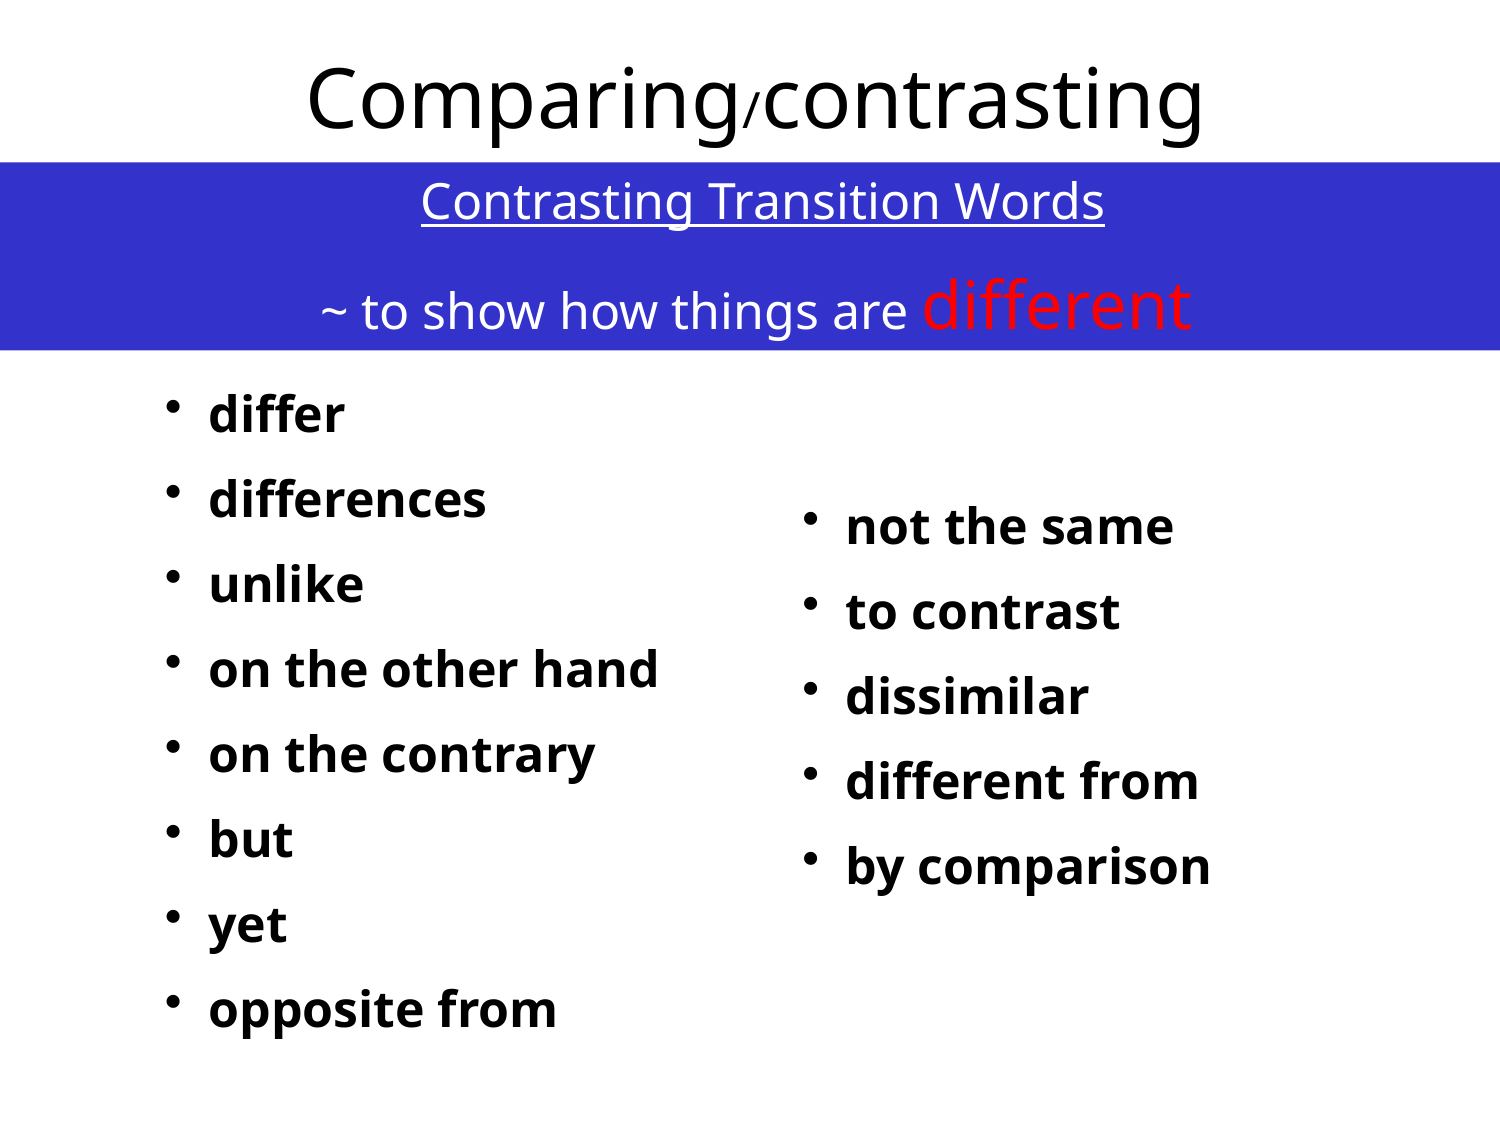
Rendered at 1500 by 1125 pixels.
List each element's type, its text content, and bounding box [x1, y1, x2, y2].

text_box Comparing/contrasting [87, 37, 1425, 153]
text_box differ differences unlike on the other hand on the contrary but yet opposite from [149, 375, 688, 1045]
text_box not the same to contrast dissimilar different from by comparison [787, 487, 1325, 903]
text_box Contrasting Transition Words ~ to show how things are different [0, 162, 1500, 351]
